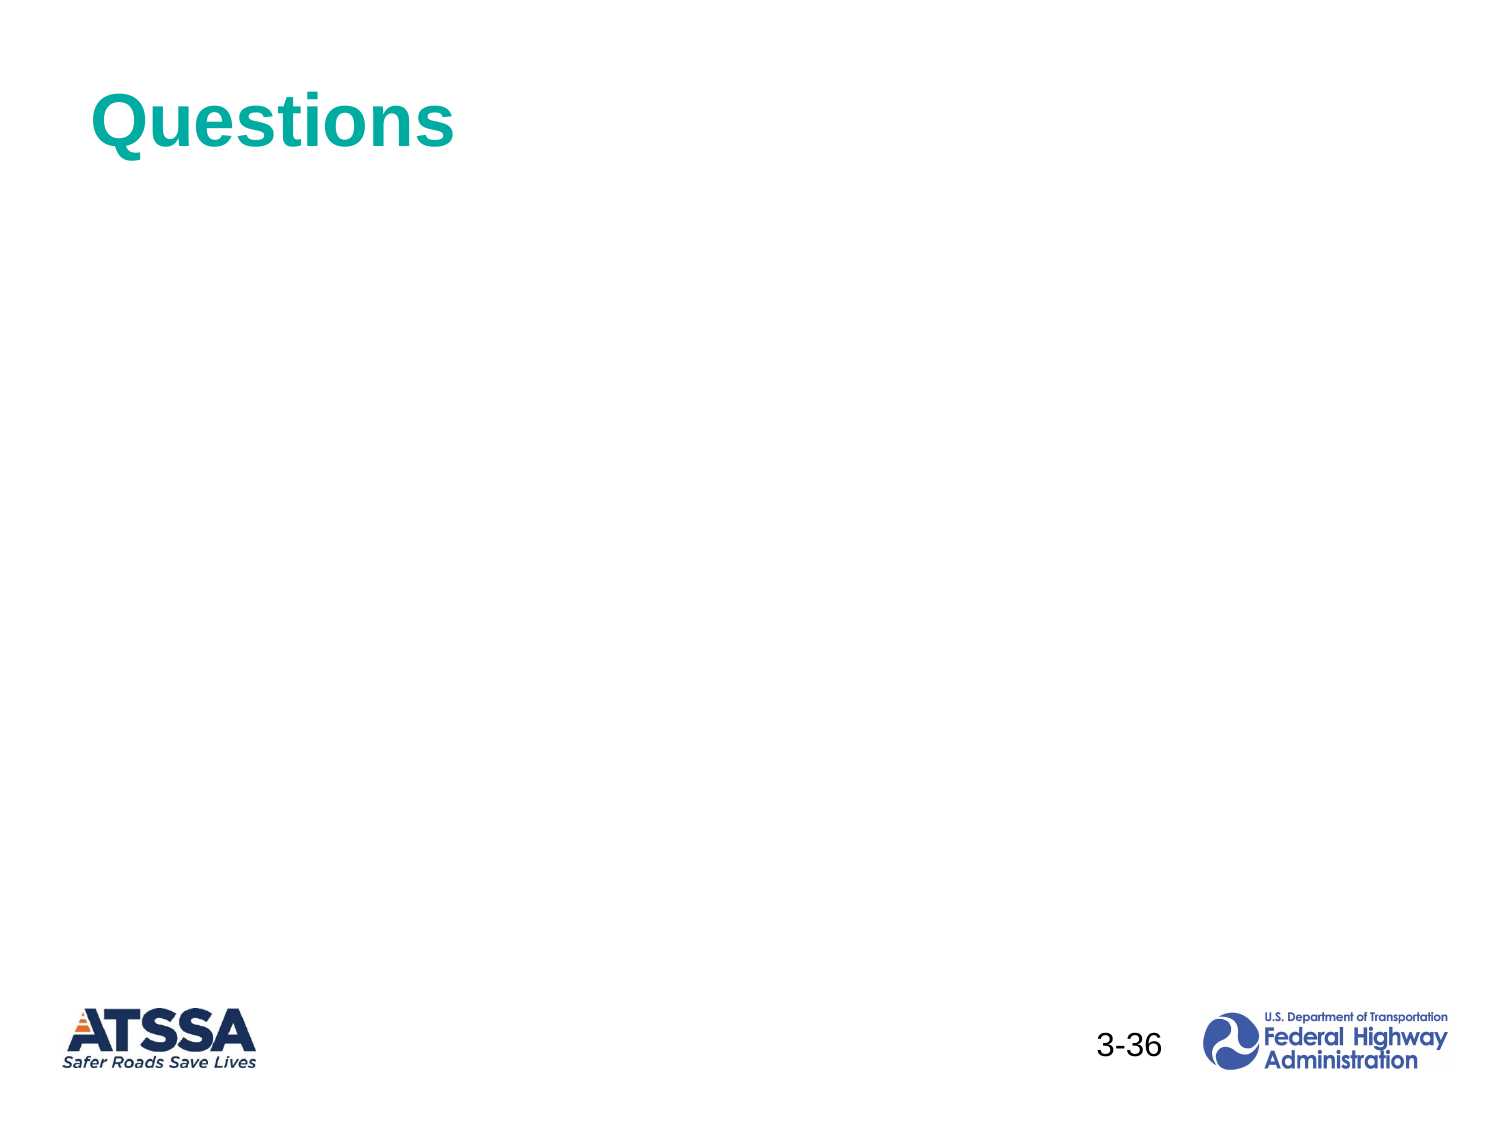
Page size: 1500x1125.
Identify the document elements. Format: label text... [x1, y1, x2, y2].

picture [62, 1008, 256, 1068]
picture [1200, 1008, 1450, 1072]
title Questions [75, 0, 1425, 233]
